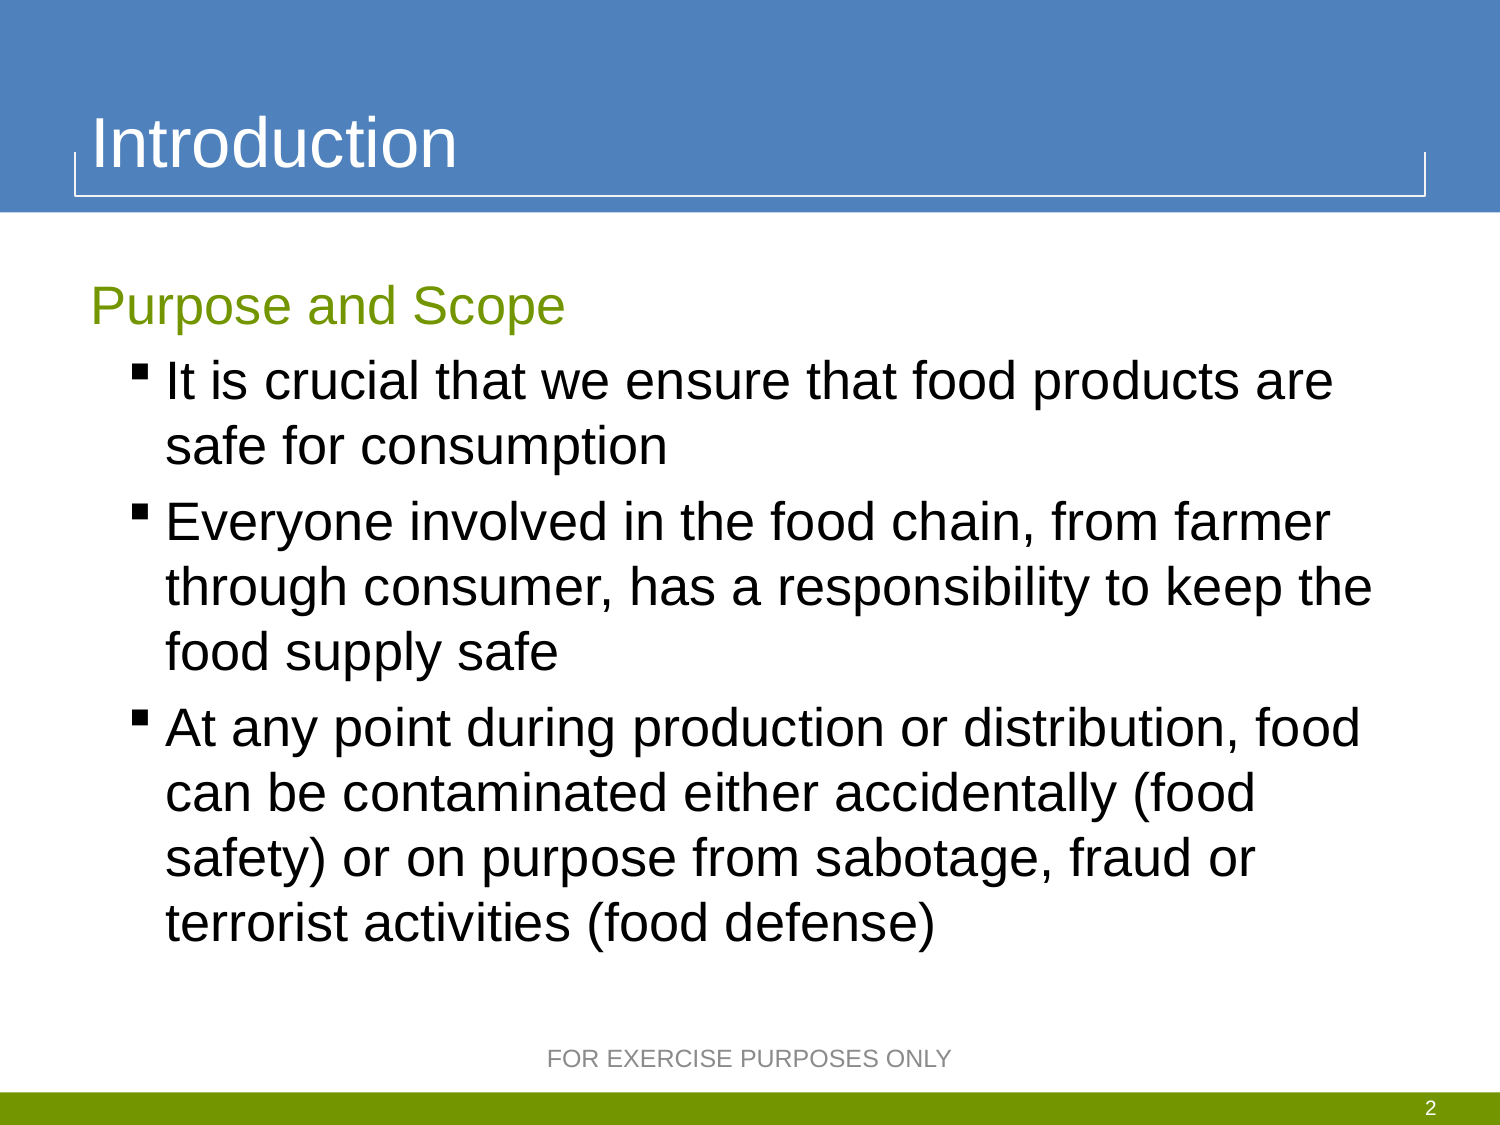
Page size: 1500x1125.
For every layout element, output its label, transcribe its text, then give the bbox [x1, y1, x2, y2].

footer FOR EXERCISE PURPOSES ONLY [512, 1042, 988, 1103]
list Purpose and Scope It is crucial that we ensure that food products are safe for consumption Everyone involved in the food chain, from farmer through consumer, has a responsibility to keep the food supply safe At any point during production or distribution, food can be contaminated either accidentally (food safety) or on purpose from sabotage, fraud or terrorist activities (food defense) [74, 262, 1426, 1006]
title Introduction [74, 44, 1426, 233]
